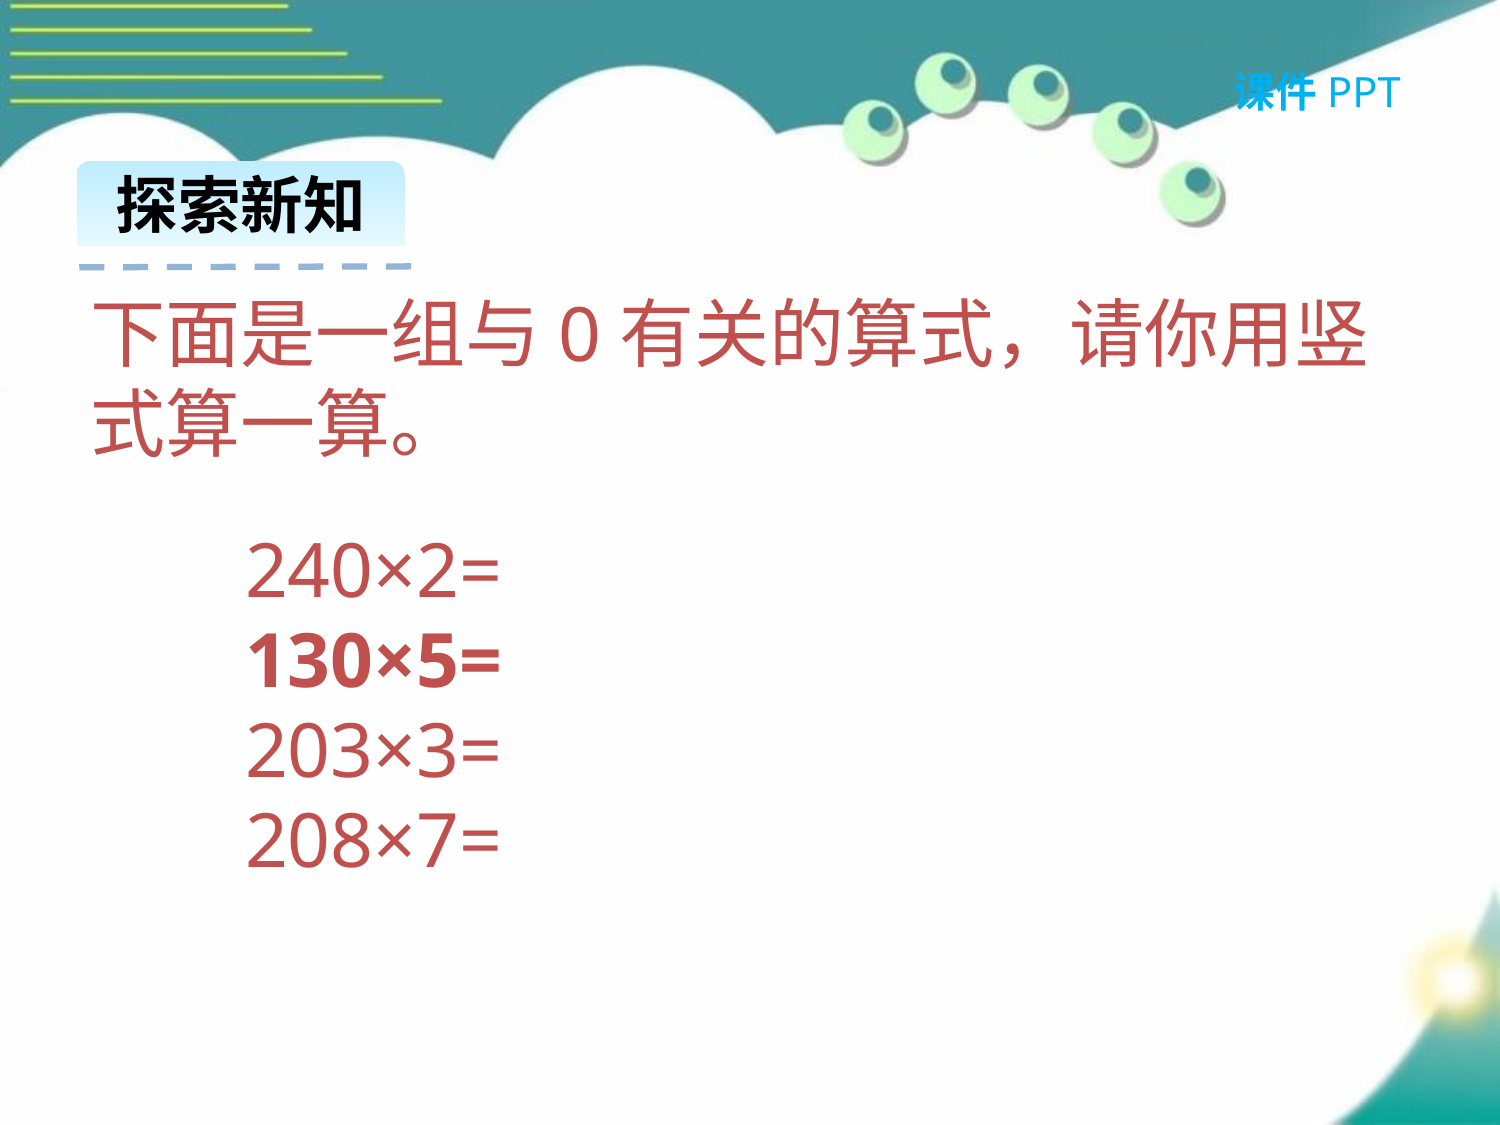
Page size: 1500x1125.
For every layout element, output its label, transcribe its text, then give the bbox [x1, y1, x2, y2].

text_box 课件PPT [1218, 58, 1418, 124]
picture [0, 0, 1500, 1125]
text_box 240×2= 130×5= 203×3= 208×7= [230, 515, 679, 891]
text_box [76, 160, 420, 268]
text_box 下面是一组与0有关的算式，请你用竖式算一算。 [75, 279, 1423, 474]
